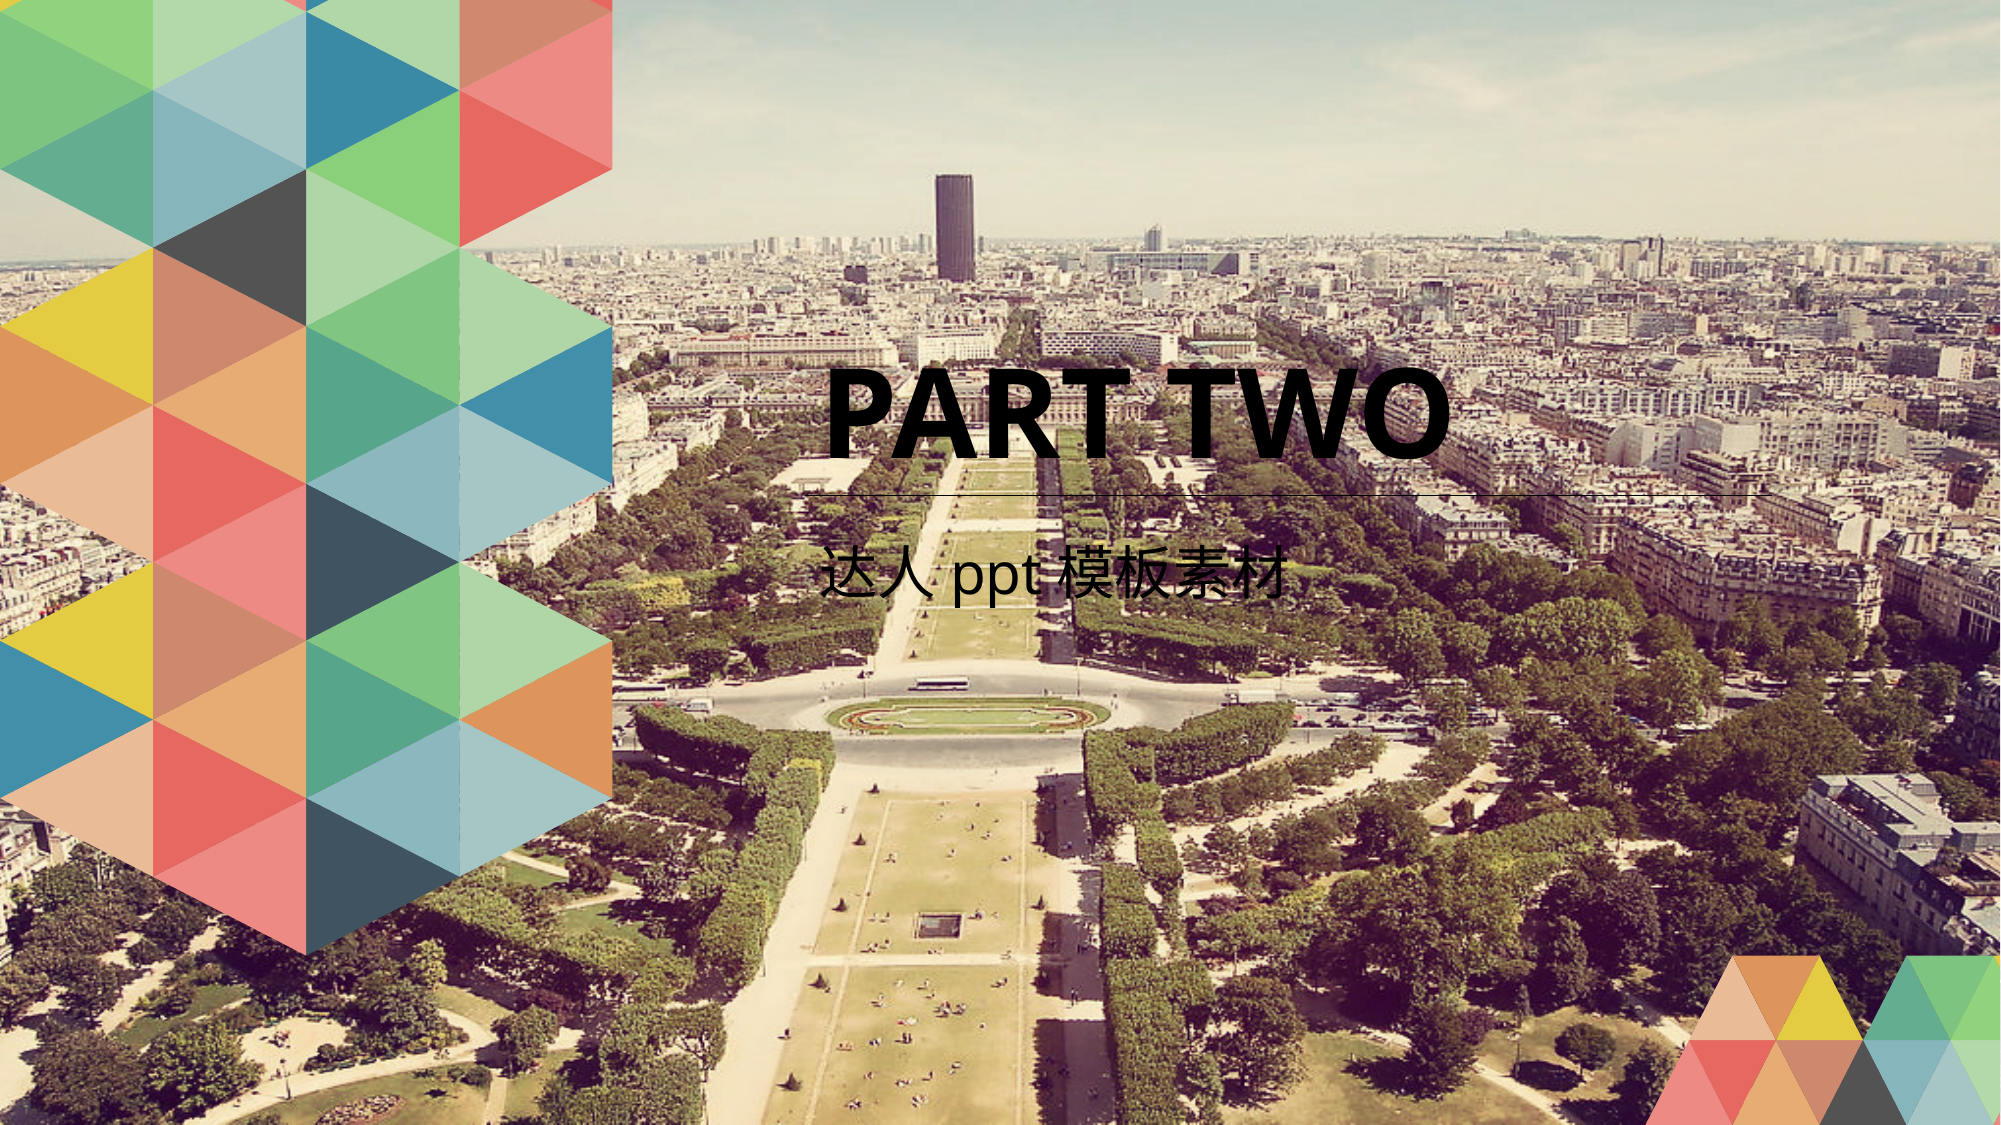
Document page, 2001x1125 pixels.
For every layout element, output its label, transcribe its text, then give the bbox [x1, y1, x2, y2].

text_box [0, 171, 784, 784]
text_box PART TWO [804, 326, 1868, 491]
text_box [1645, 955, 2000, 1125]
text_box 达人ppt模板素材 [804, 529, 1773, 614]
picture [0, 0, 2001, 1125]
